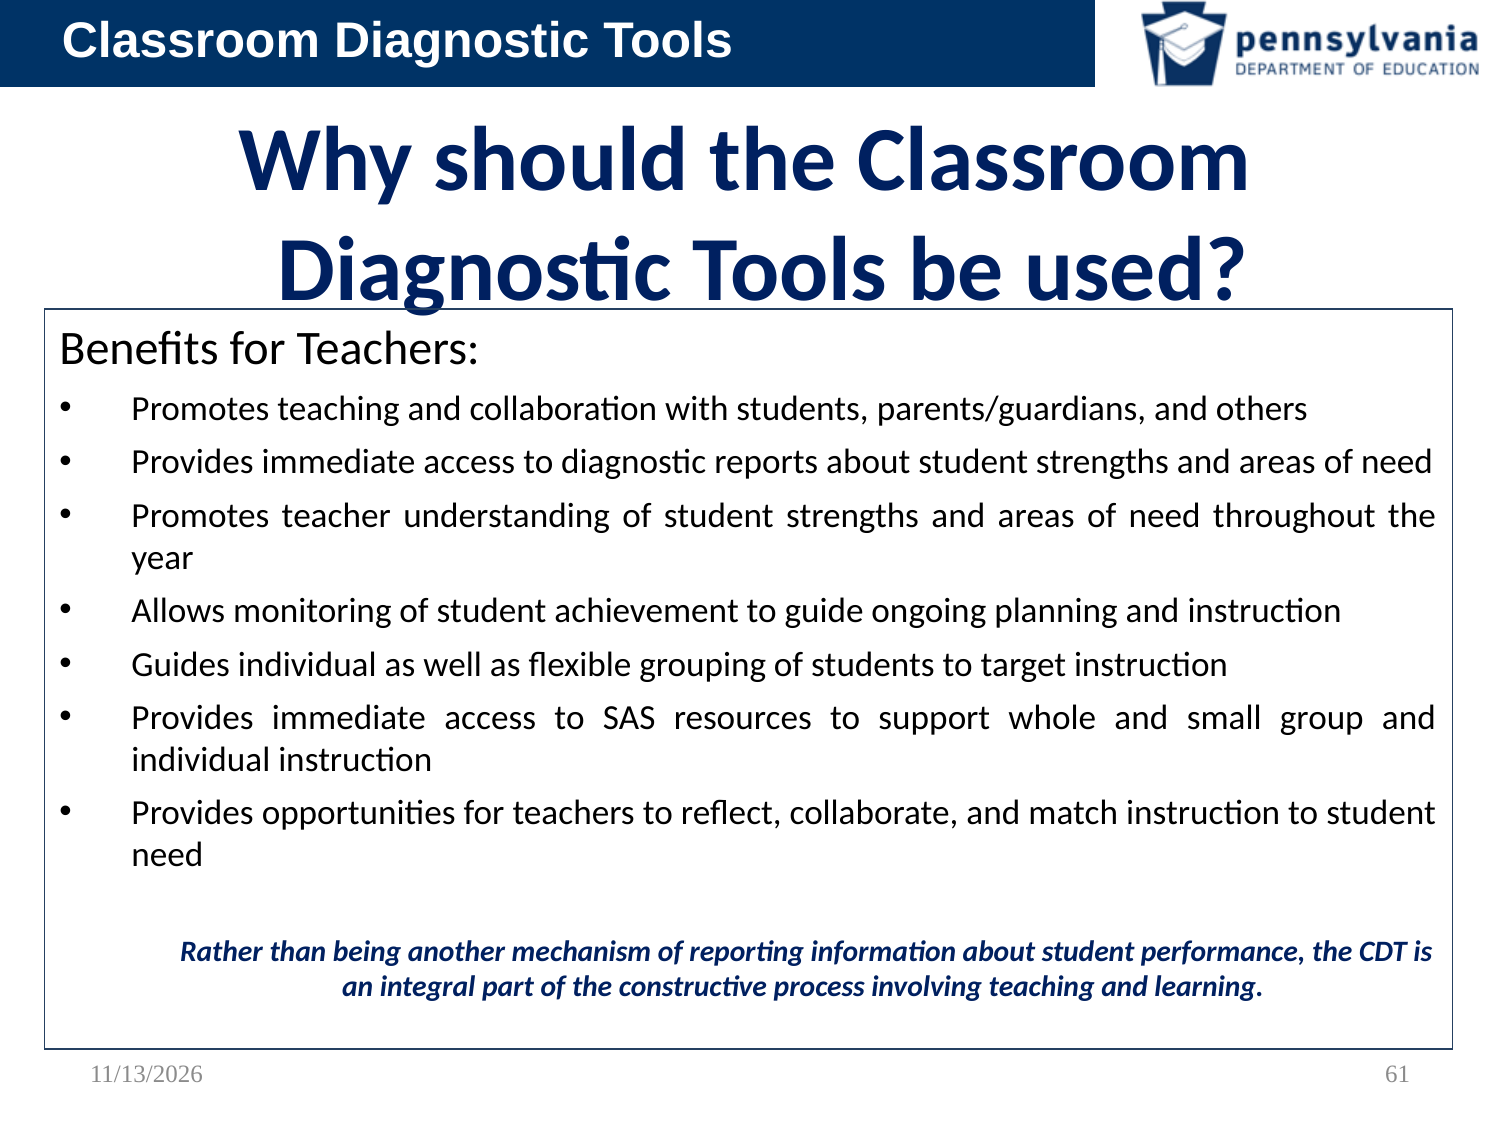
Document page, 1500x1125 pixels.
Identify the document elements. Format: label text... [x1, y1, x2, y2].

picture [1134, 0, 1485, 90]
title Why should the Classroom Diagnostic Tools be used? [70, 159, 1421, 308]
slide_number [75, 1042, 425, 1103]
list Benefits for Teachers: Promotes teaching and collaboration with students, parents/guardians, and others Provides immediate access to diagnostic reports about student strengths and areas of need Promotes teacher understanding of student strengths and areas of need throughout the year Allows monitoring of student achievement to guide ongoing planning and instruction Guides individual as well as flexible grouping of students to target instruction Provides immediate access to SAS resources to support whole and small group and individual instruction Provides opportunities for teachers to reflect, collaborate, and match instruction to student need Rather than being another mechanism of reporting information about student performance, the CDT is an integral part of the constructive process involving teaching and learning. [44, 308, 1453, 1050]
slide_number 61 [1074, 1042, 1425, 1103]
